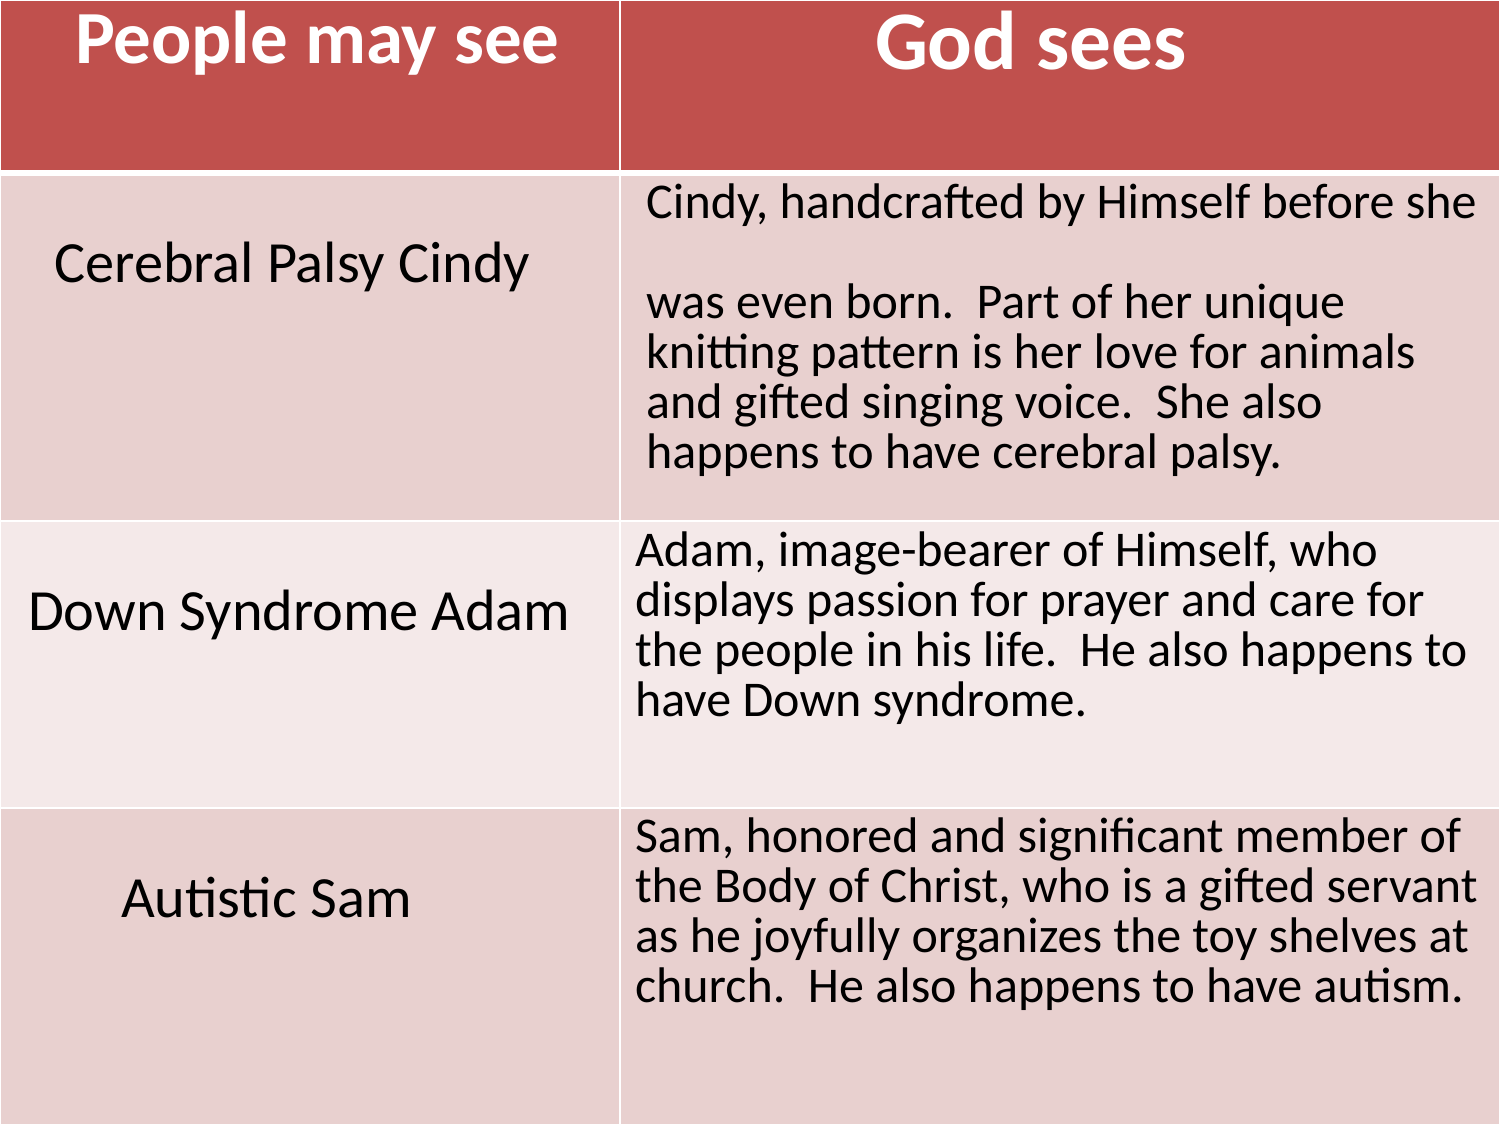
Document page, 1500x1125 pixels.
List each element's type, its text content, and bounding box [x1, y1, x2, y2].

table_cell Cerebral Palsy Cindy [1, 176, 619, 520]
table_cell Down Syndrome Adam [1, 522, 619, 807]
table_cell Cindy, handcrafted by Himself before she was even born. Part of her unique knitting pattern is her love for animals and gifted singing voice. She also happens to have cerebral palsy. [621, 176, 1499, 520]
table_cell Sam, honored and significant member of the Body of Christ, who is a gifted servant as he joyfully organizes the toy shelves at church. He also happens to have autism. [621, 809, 1499, 1124]
table_cell Adam, image-bearer of Himself, who displays passion for prayer and care for the people in his life. He also happens to have Down syndrome. [621, 522, 1499, 807]
table_header God sees [621, 1, 1499, 170]
table_header People may see [1, 1, 619, 170]
table_cell Autistic Sam [1, 809, 619, 1124]
